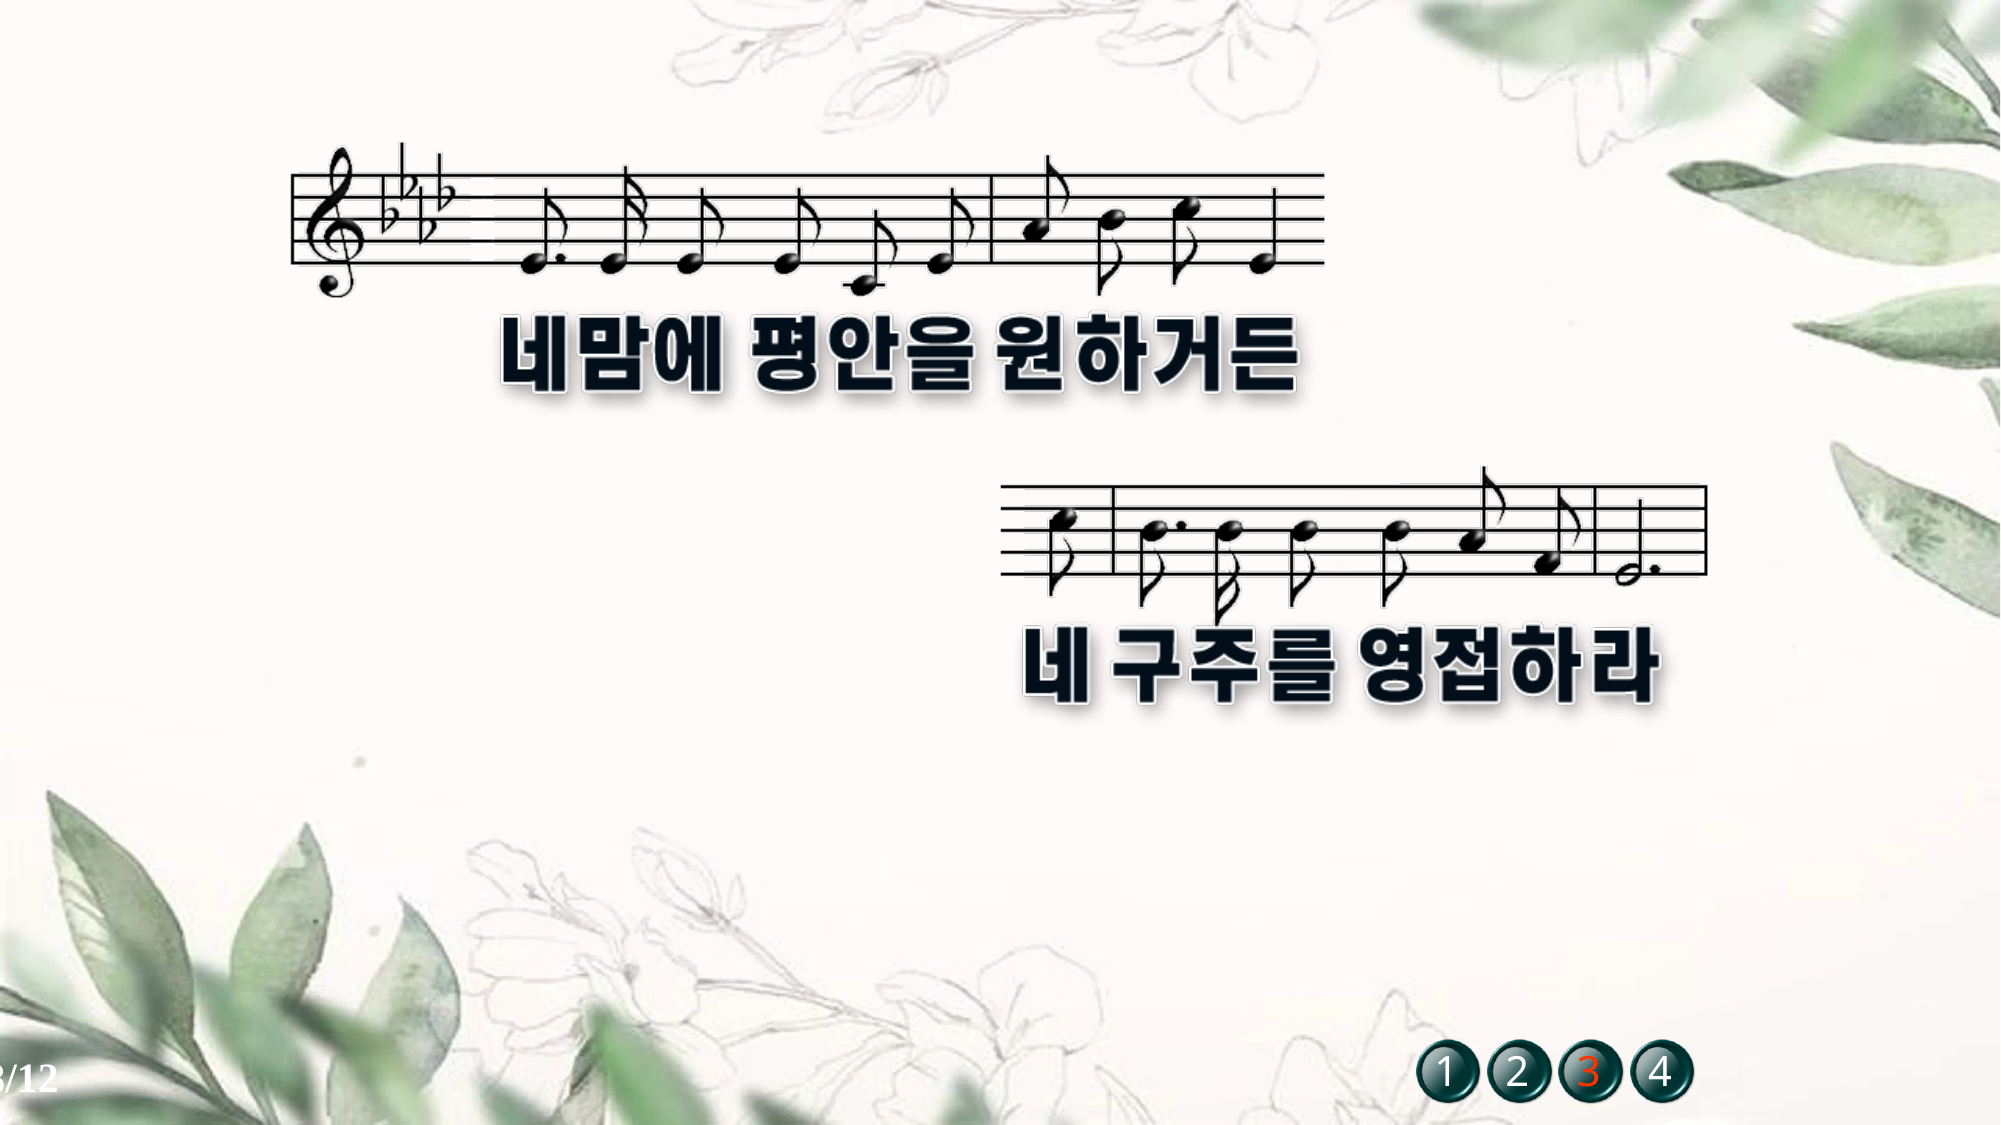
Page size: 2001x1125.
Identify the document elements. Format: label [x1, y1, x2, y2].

text_box [1484, 1035, 1555, 1106]
text_box [1413, 1035, 1484, 1106]
picture [0, 0, 2001, 1125]
text_box [1555, 1035, 1626, 1106]
text_box [1627, 1035, 1697, 1106]
